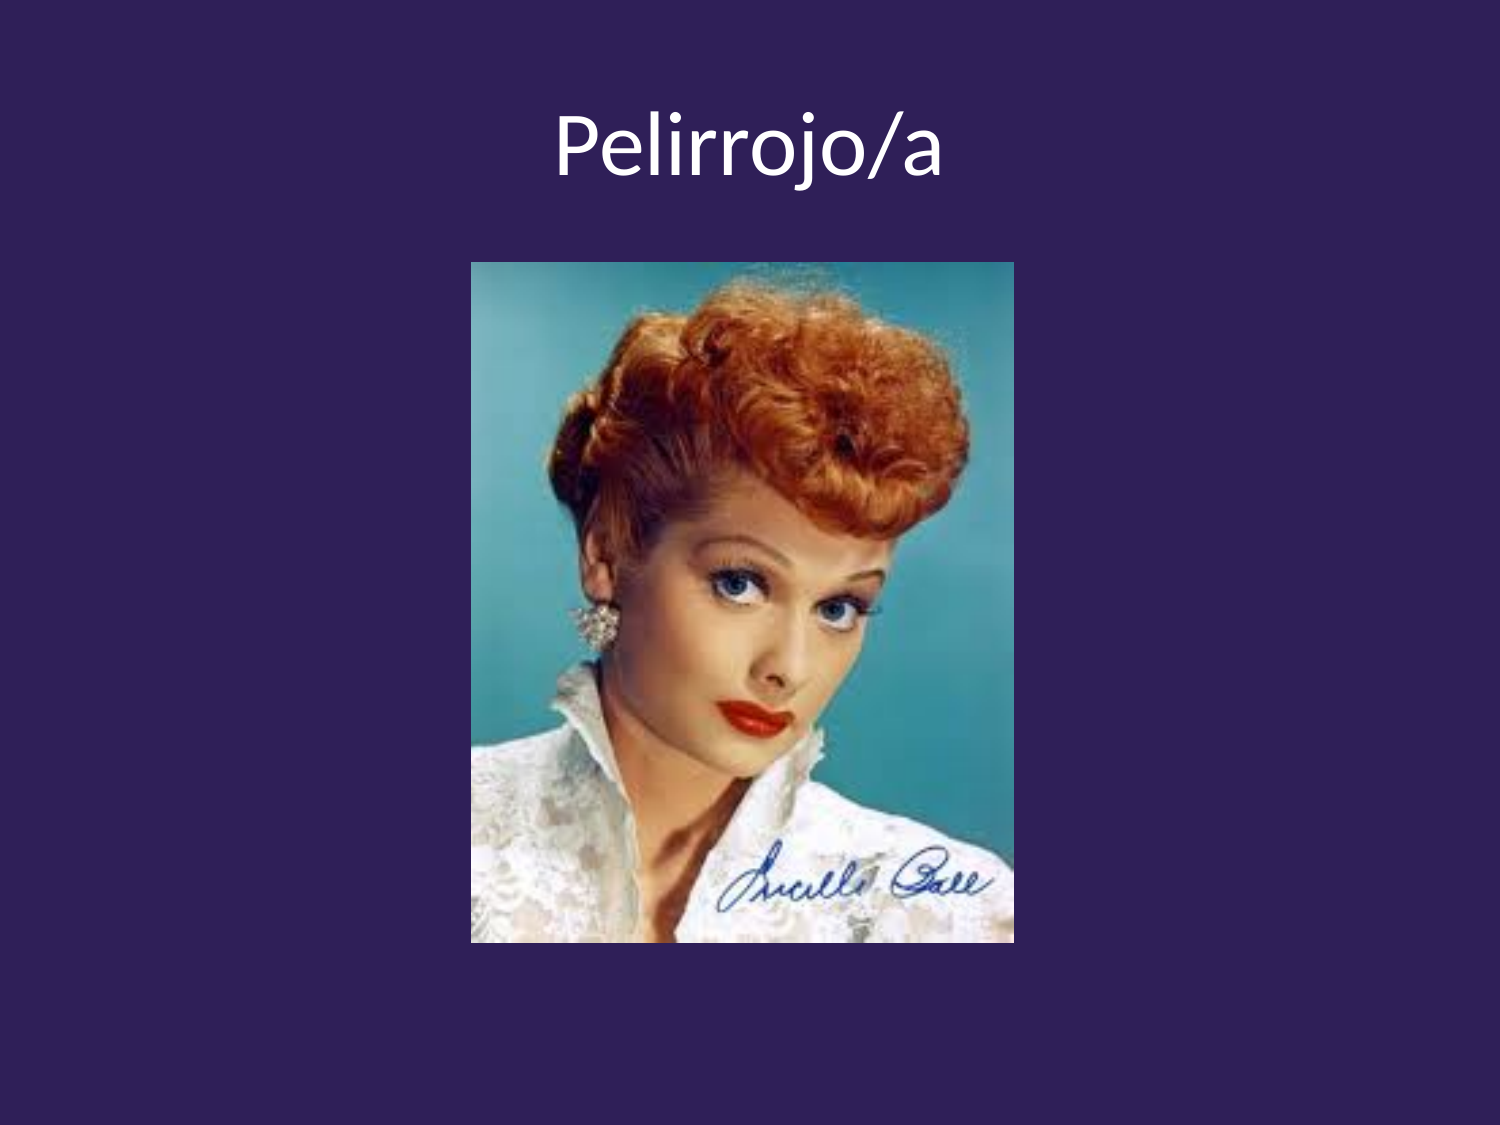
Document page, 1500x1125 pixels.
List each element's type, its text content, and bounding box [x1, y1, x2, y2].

title Pelirrojo/a [75, 45, 1425, 233]
picture [471, 262, 1015, 943]
